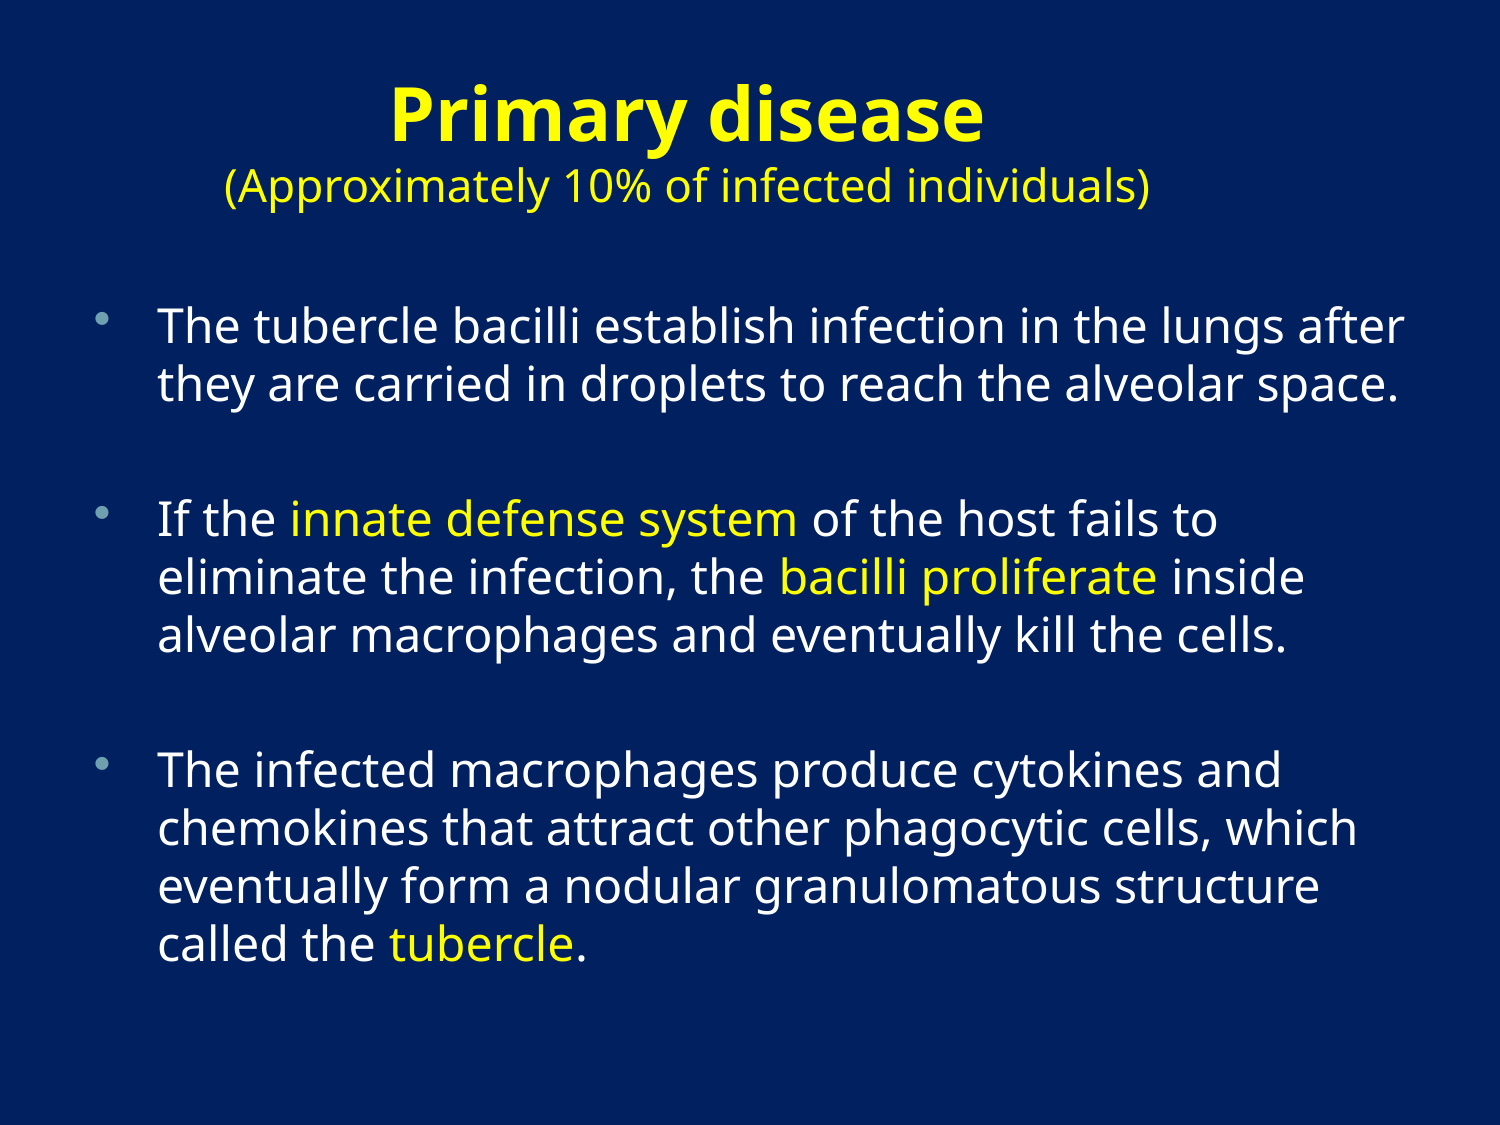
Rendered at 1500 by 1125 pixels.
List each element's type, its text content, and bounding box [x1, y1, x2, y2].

list The tubercle bacilli establish infection in the lungs after they are carried in droplets to reach the alveolar space. If the innate defense system of the host fails to eliminate the infection, the bacilli proliferate inside alveolar macrophages and eventually kill the cells. The infected macrophages produce cytokines and chemokines that attract other phagocytic cells, which eventually form a nodular granulomatous structure called the tubercle. [75, 287, 1425, 1030]
title Primary disease (Approximately 10% of infected individuals) [75, 45, 1300, 233]
